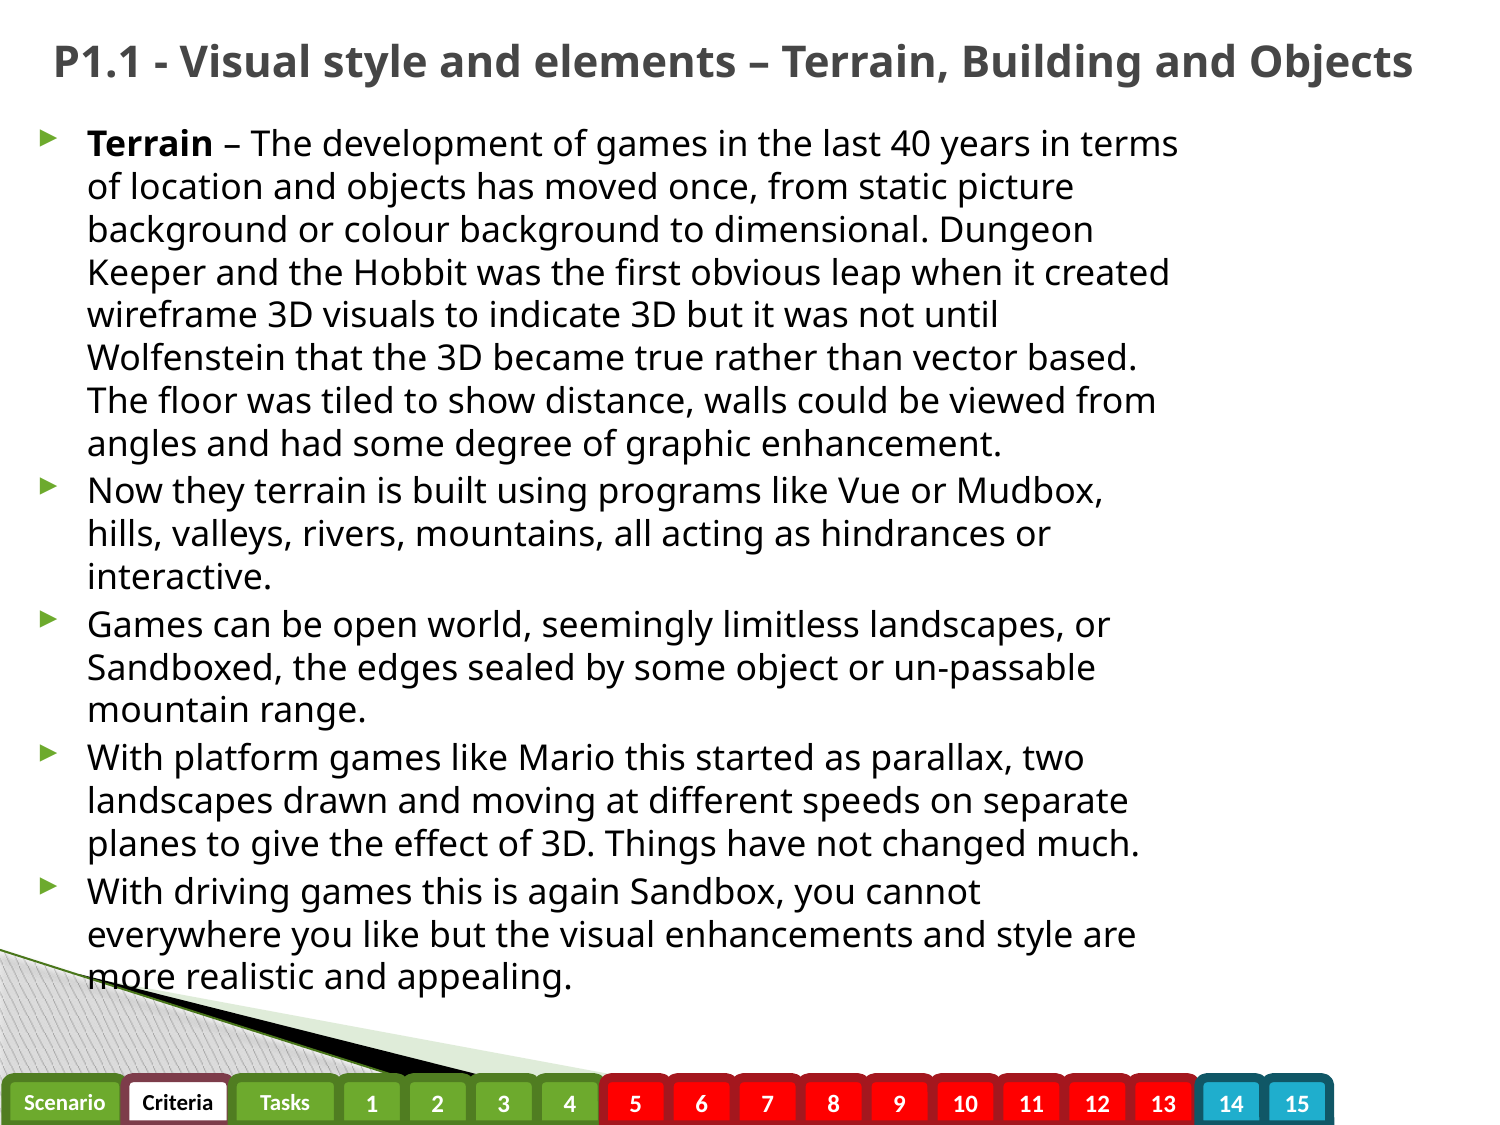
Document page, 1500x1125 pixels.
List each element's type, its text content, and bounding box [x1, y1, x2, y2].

title P1.1 - Visual style and elements – Terrain, Building and Objects [37, 19, 1471, 102]
list Terrain – The development of games in the last 40 years in terms of location and objects has moved once, from static picture background or colour background to dimensional. Dungeon Keeper and the Hobbit was the first obvious leap when it created wireframe 3D visuals to indicate 3D but it was not until Wolfenstein that the 3D became true rather than vector based. The floor was tiled to show distance, walls could be viewed from angles and had some degree of graphic enhancement. Now they terrain is built using programs like Vue or Mudbox, hills, valleys, rivers, mountains, all acting as hindrances or interactive. Games can be open world, seemingly limitless landscapes, or Sandboxed, the edges sealed by some object or un-passable mountain range. With platform games like Mario this started as parallax, two landscapes drawn and moving at different speeds on separate planes to give the effect of 3D. Things have not changed much. With driving games this is again Sandbox, you cannot everywhere you like but the visual enhancements and style are more realistic and appealing. [17, 113, 1199, 1035]
